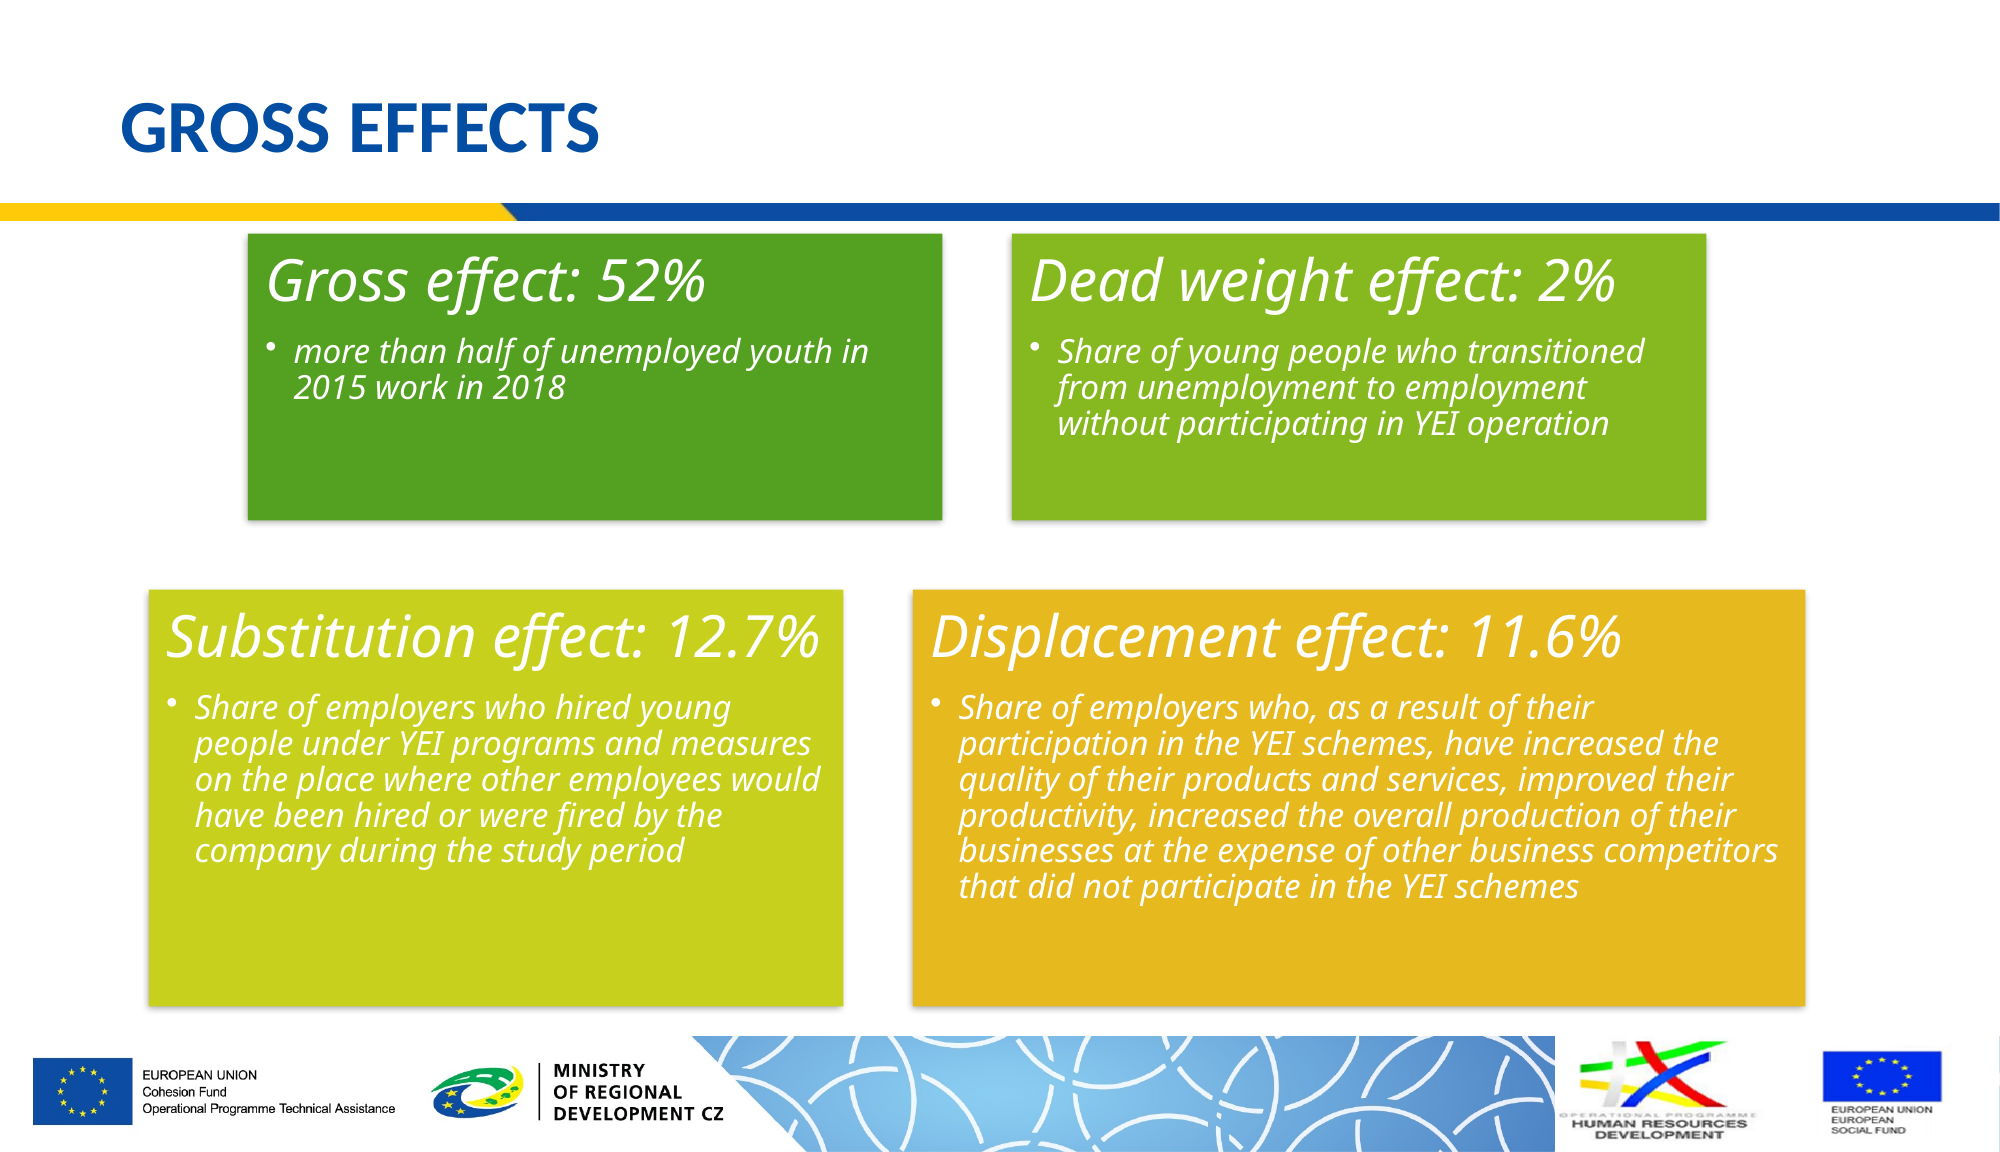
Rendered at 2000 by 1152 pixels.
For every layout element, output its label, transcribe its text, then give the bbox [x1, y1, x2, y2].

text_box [66, 233, 1889, 1007]
picture [0, 203, 2000, 221]
title GROSS EFFECTS [99, 46, 1900, 198]
picture [0, 1036, 2000, 1152]
